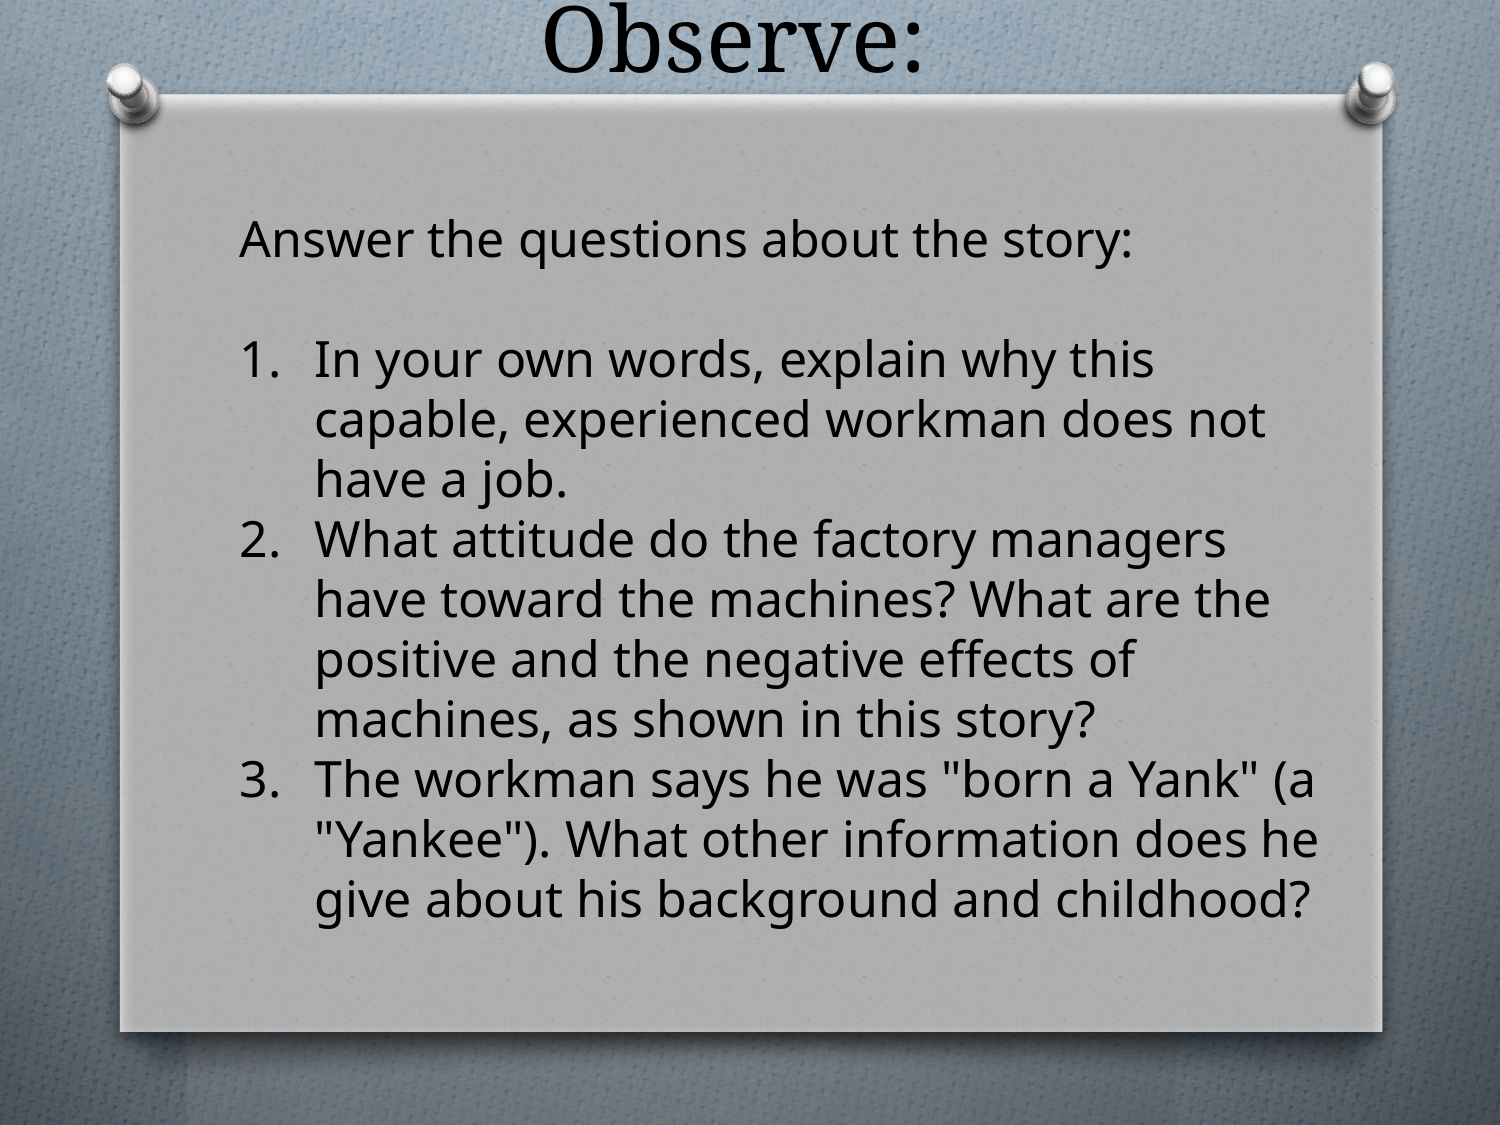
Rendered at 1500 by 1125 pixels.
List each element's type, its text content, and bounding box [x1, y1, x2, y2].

title Observe: [162, 0, 1306, 135]
text_box Answer the questions about the story: In your own words, explain why this capable, experienced workman does not have a job. What attitude do the factory managers have toward the machines? What are the positive and the negative effects of machines, as shown in this story? The workman says he was "born a Yank" (a "Yankee"). What other information does he give about his background and childhood? [224, 199, 1338, 995]
picture [75, 29, 168, 153]
picture [1317, 35, 1439, 156]
